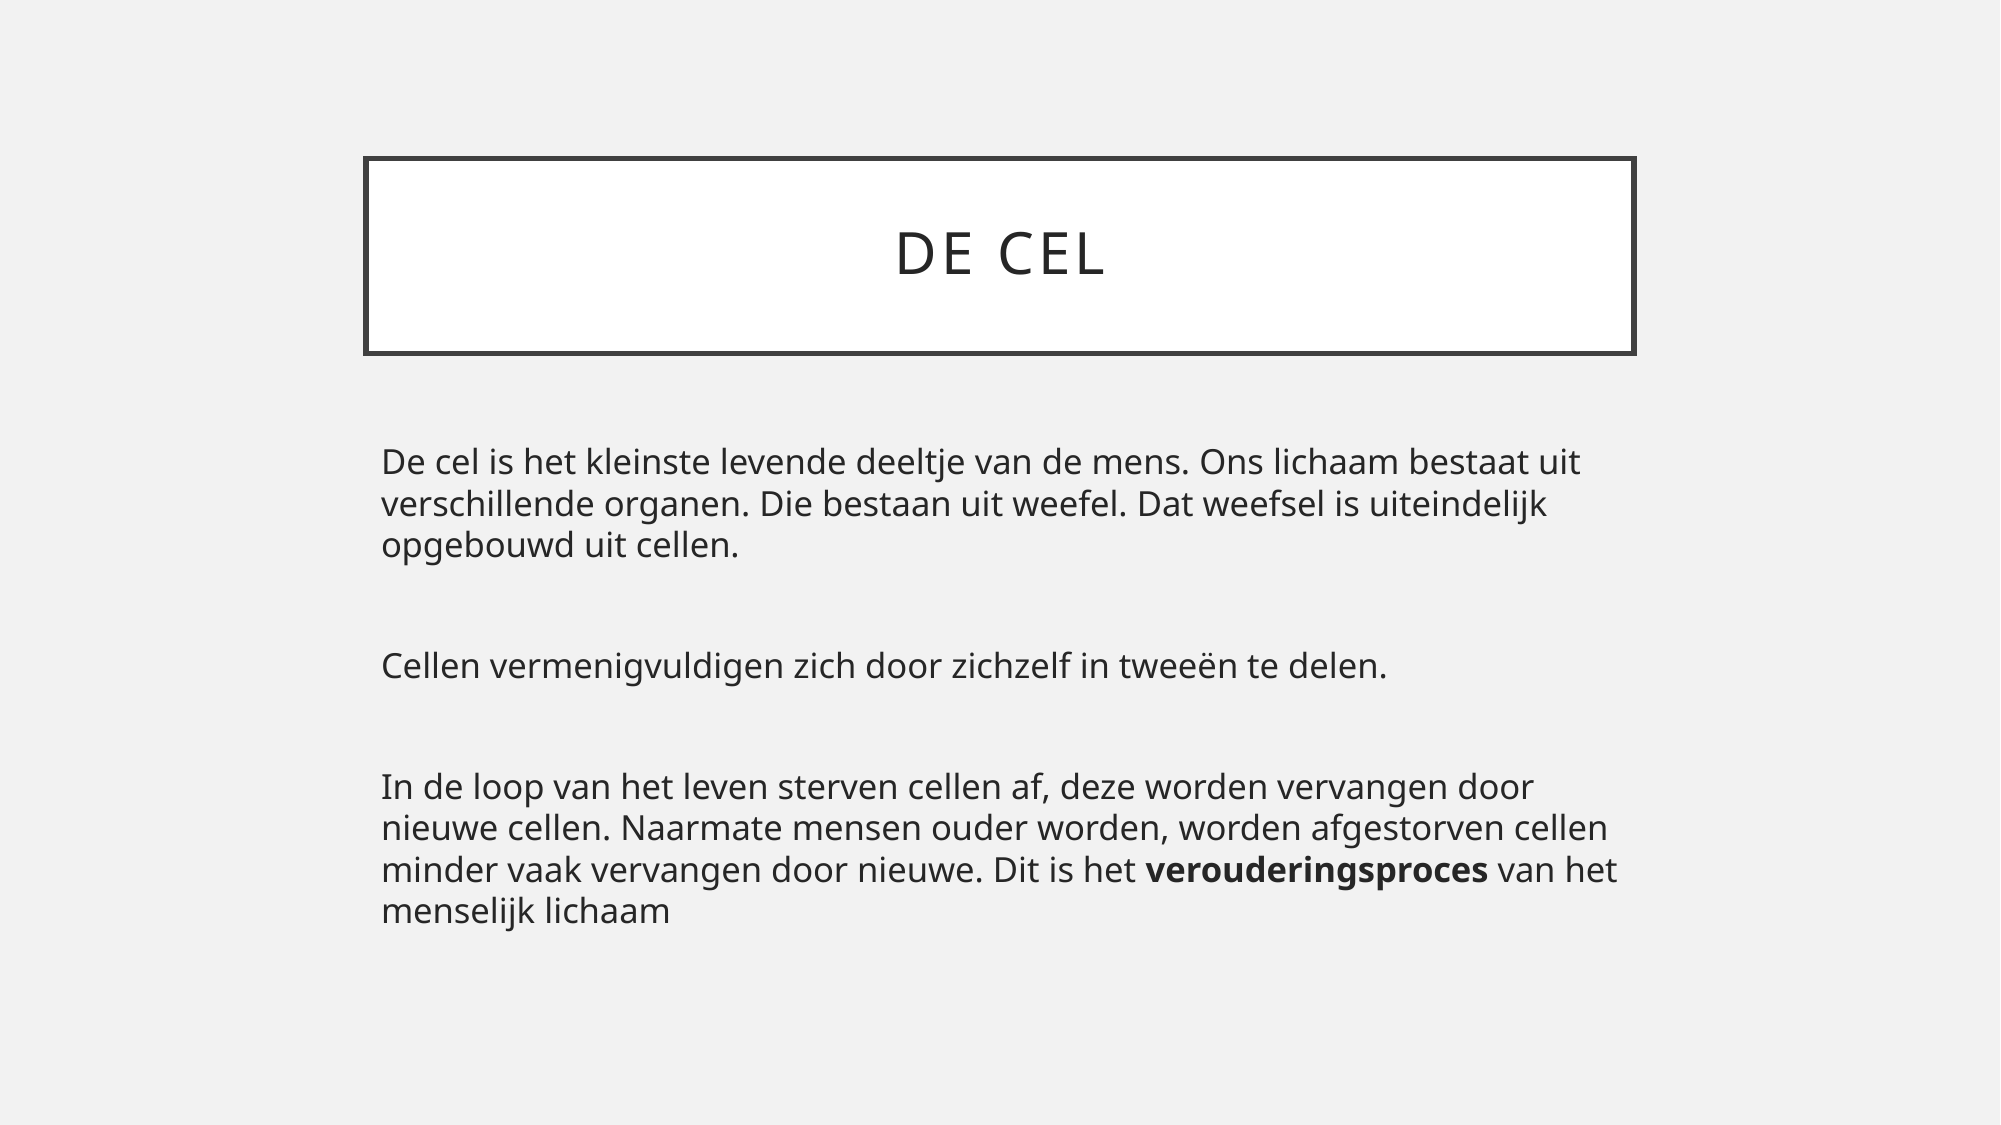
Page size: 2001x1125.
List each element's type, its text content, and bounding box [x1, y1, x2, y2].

title De cel [363, 156, 1637, 356]
list De cel is het kleinste levende deeltje van de mens. Ons lichaam bestaat uit verschillende organen. Die bestaan uit weefel. Dat weefsel is uiteindelijk opgebouwd uit cellen. Cellen vermenigvuldigen zich door zichzelf in tweeën te delen. In de loop van het leven sterven cellen af, deze worden vervangen door nieuwe cellen. Naarmate mensen ouder worden, worden afgestorven cellen minder vaak vervangen door nieuwe. Dit is het verouderingsproces van het menselijk lichaam [366, 432, 1634, 942]
